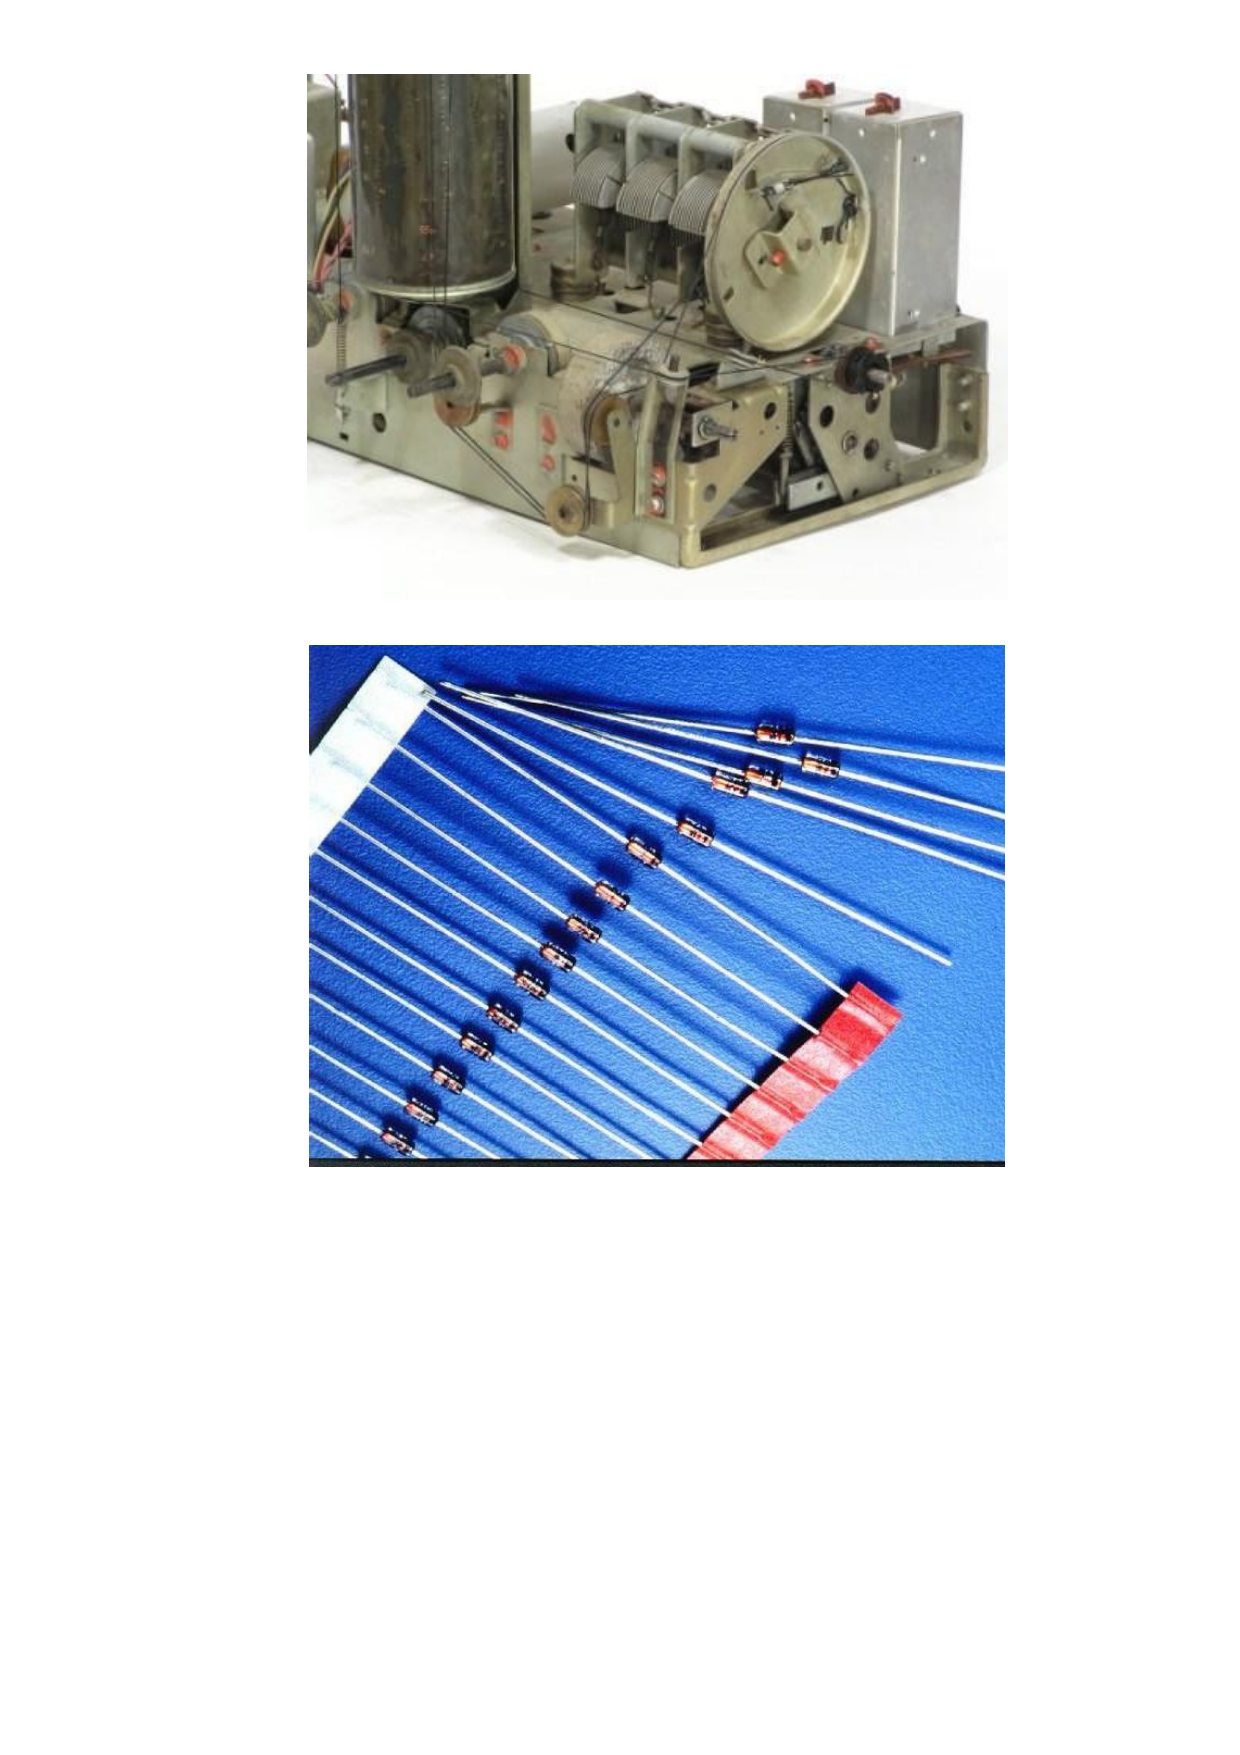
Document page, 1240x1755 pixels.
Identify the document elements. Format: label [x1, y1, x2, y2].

picture [309, 645, 1005, 1167]
picture [306, 74, 1008, 601]
